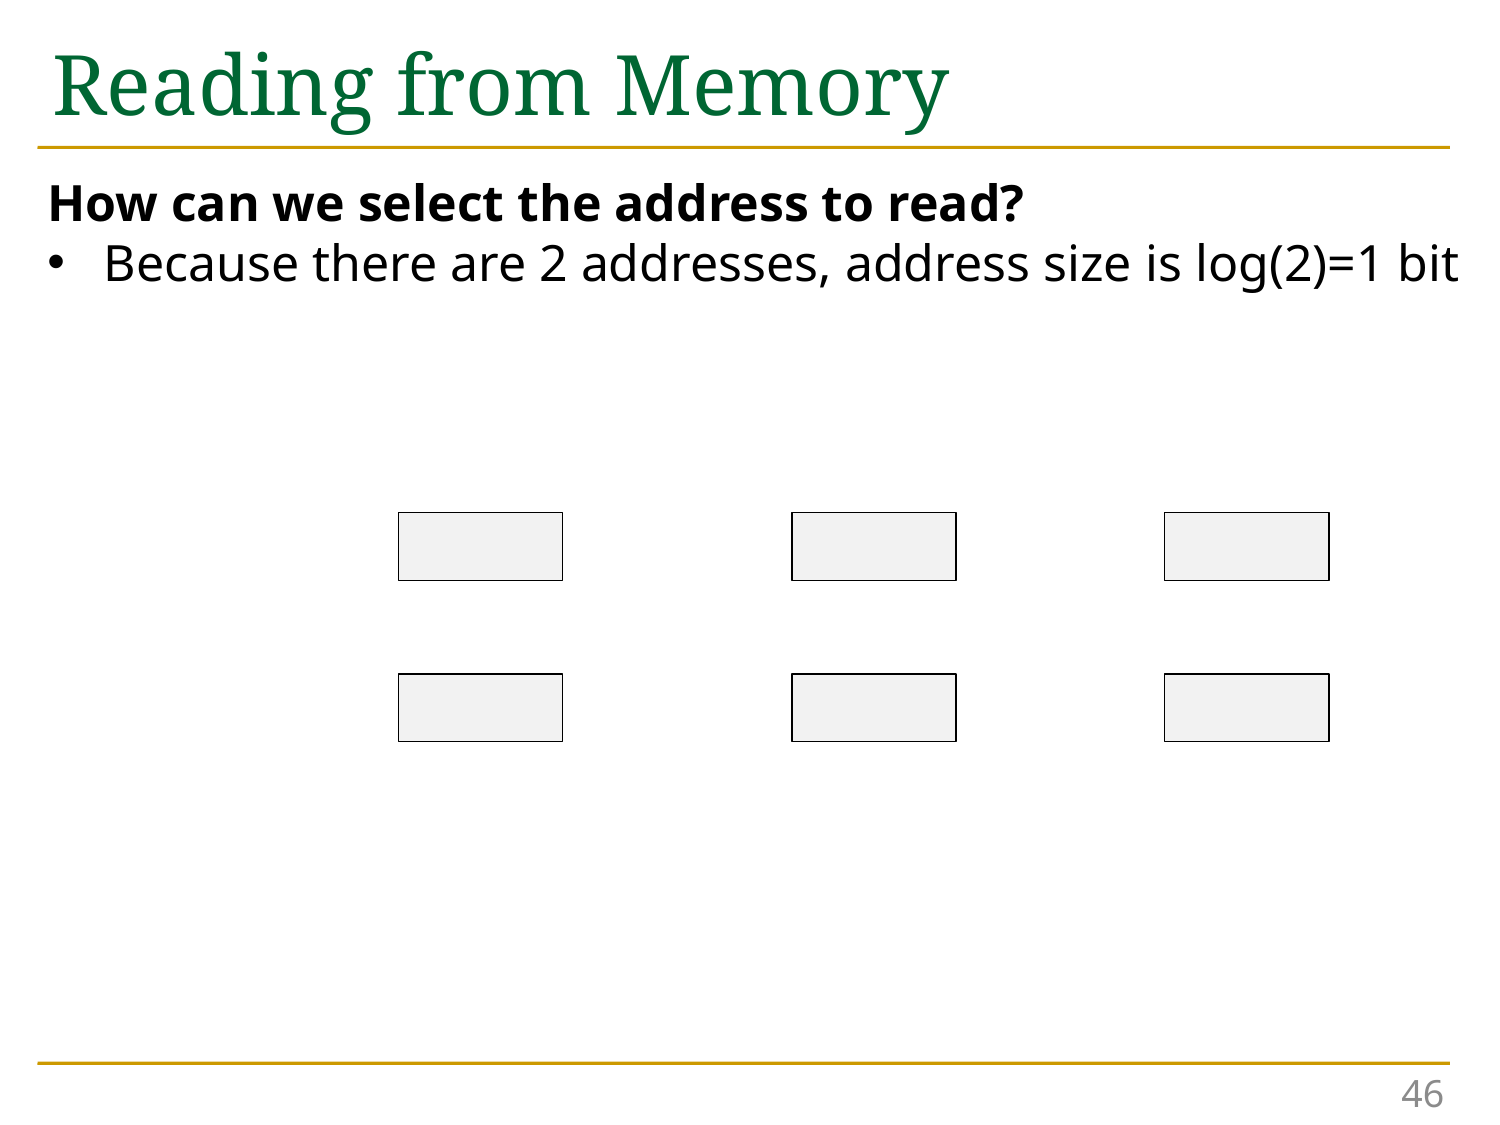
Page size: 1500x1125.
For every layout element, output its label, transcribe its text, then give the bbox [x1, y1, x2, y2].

text_box [1164, 673, 1329, 742]
text_box [791, 512, 956, 581]
text_box [398, 512, 563, 581]
text_box How can we select the address to read? Because there are 2 addresses, address size is log(2)=1 bit [32, 163, 1475, 299]
text_box [1164, 512, 1329, 581]
slide_number 46 [1121, 1066, 1460, 1125]
text_box [398, 673, 563, 742]
title Reading from Memory [37, 24, 1450, 163]
text_box [791, 673, 956, 742]
